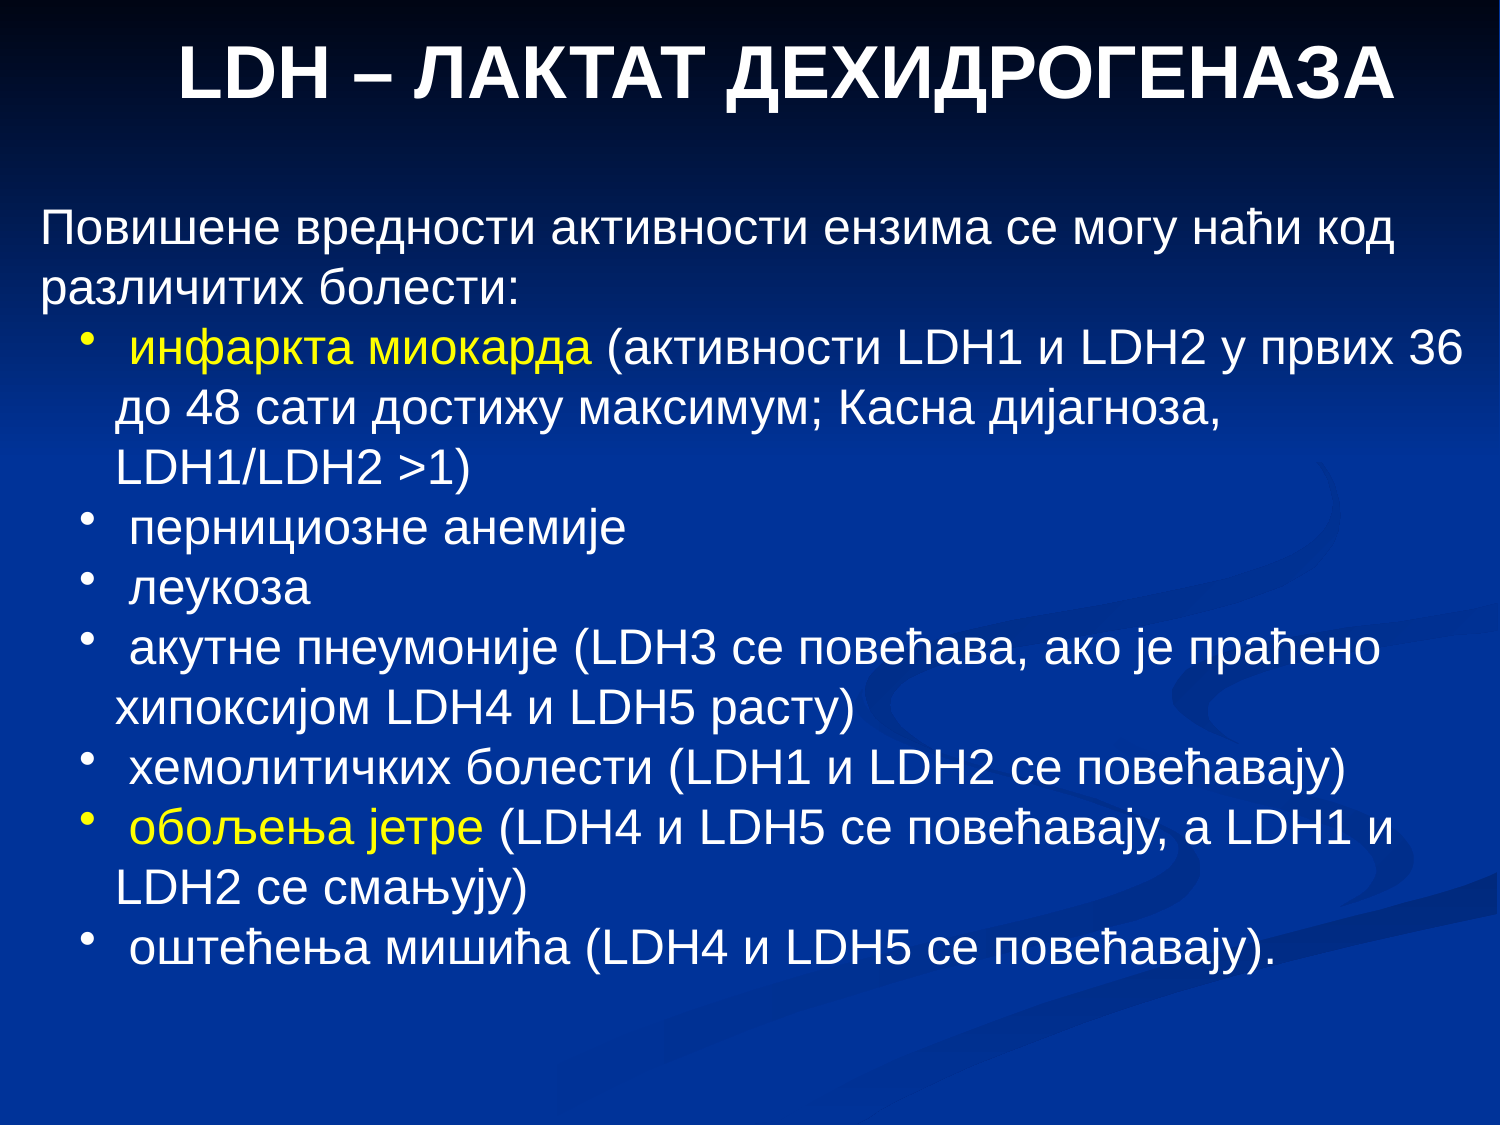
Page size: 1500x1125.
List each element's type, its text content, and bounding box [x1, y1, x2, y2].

title LDH – ЛАКТАТ ДЕХИДРОГЕНАЗА [112, 0, 1463, 163]
text_box Повишене вредности активности ензима се могу наћи код различитих болести: инфаркта миокарда (активности LDH1 и LDH2 у првих 36 до 48 сати достижу максимум; Касна дијагноза, LDH1/LDH2 >1) пернициозне анемије леукоза акутне пнеумоније (LDH3 се повећава, ако је праћено хипоксијом LDH4 и LDH5 расту) хемолитичких болести (LDH1 и LDH2 се повећавају) обољења јетре (LDH4 и LDH5 се повећавају, а LDH1 и LDH2 се смањују) оштећења мишића (LDH4 и LDH5 се повећавају). [24, 187, 1500, 1043]
